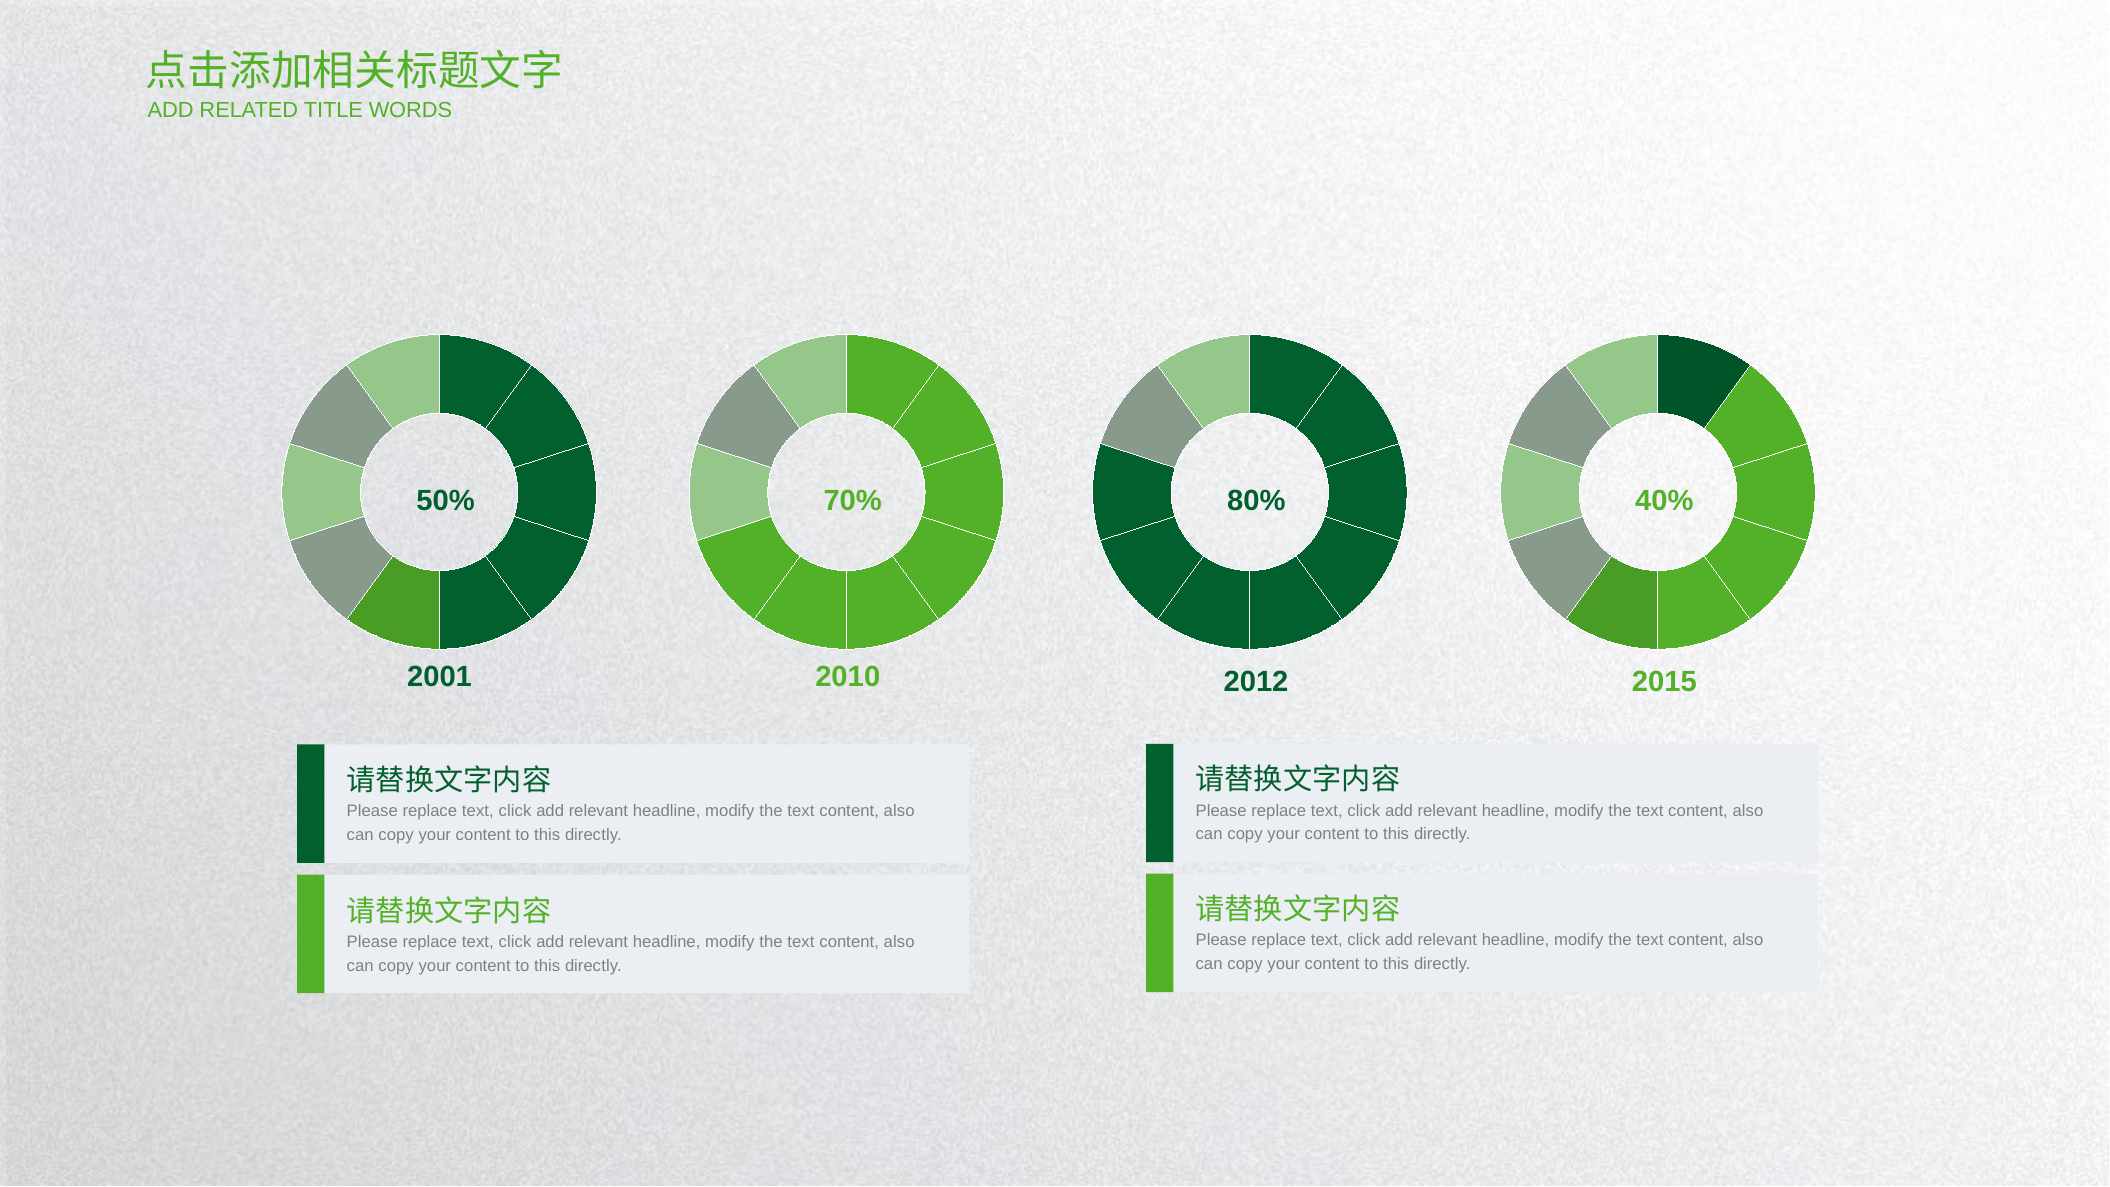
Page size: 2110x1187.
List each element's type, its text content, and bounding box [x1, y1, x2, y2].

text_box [297, 874, 969, 994]
chart [1085, 318, 1414, 666]
text_box 2001 [407, 666, 473, 692]
chart [1494, 318, 1822, 666]
chart [682, 318, 1011, 666]
text_box 2012 [1223, 666, 1289, 698]
text_box 点击添加相关标题文字 [145, 43, 564, 95]
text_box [1146, 873, 1818, 993]
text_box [297, 744, 969, 863]
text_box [1146, 743, 1818, 863]
picture [0, 0, 2110, 1186]
text_box 2010 [815, 666, 881, 692]
chart [275, 318, 603, 666]
text_box ADD RELATED TITLE WORDS [147, 96, 453, 123]
text_box 2015 [1631, 666, 1697, 698]
